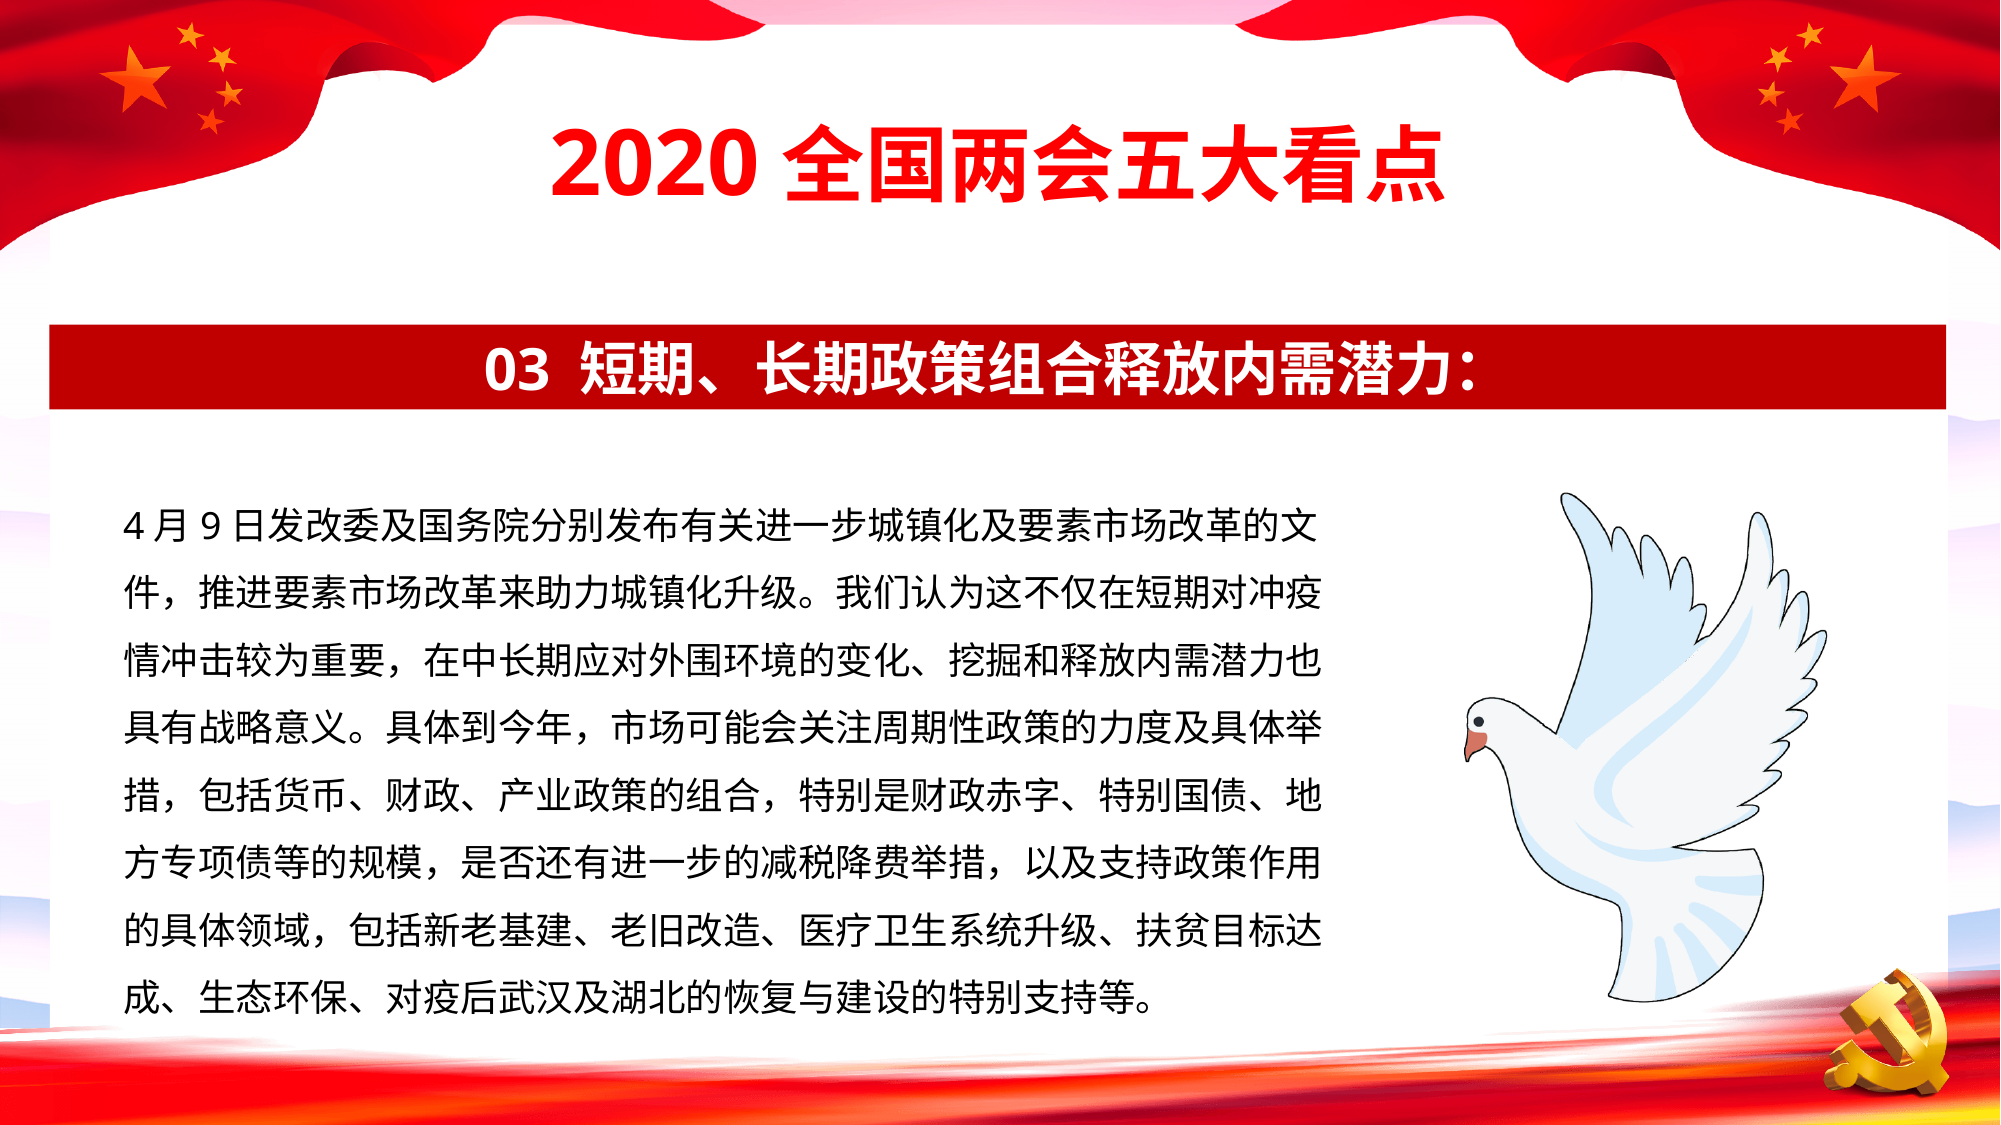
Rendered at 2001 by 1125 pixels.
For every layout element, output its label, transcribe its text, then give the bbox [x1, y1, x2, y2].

text_box 4月9日发改委及国务院分别发布有关进一步城镇化及要素市场改革的文件，推进要素市场改革来助力城镇化升级。我们认为这不仅在短期对冲疫情冲击较为重要，在中长期应对外围环境的变化、挖掘和释放内需潜力也具有战略意义。具体到今年，市场可能会关注周期性政策的力度及具体举措，包括货币、财政、产业政策的组合，特别是财政赤字、特别国债、地方专项债等的规模，是否还有进一步的减税降费举措，以及支持政策作用的具体领域，包括新老基建、老旧改造、医疗卫生系统升级、扶贫目标达成、生态环保、对疫后武汉及湖北的恢复与建设的特别支持等。 [108, 471, 1289, 1027]
picture [0, 0, 2000, 1125]
text_box 03 短期、长期政策组合释放内需潜力： [49, 324, 1947, 410]
